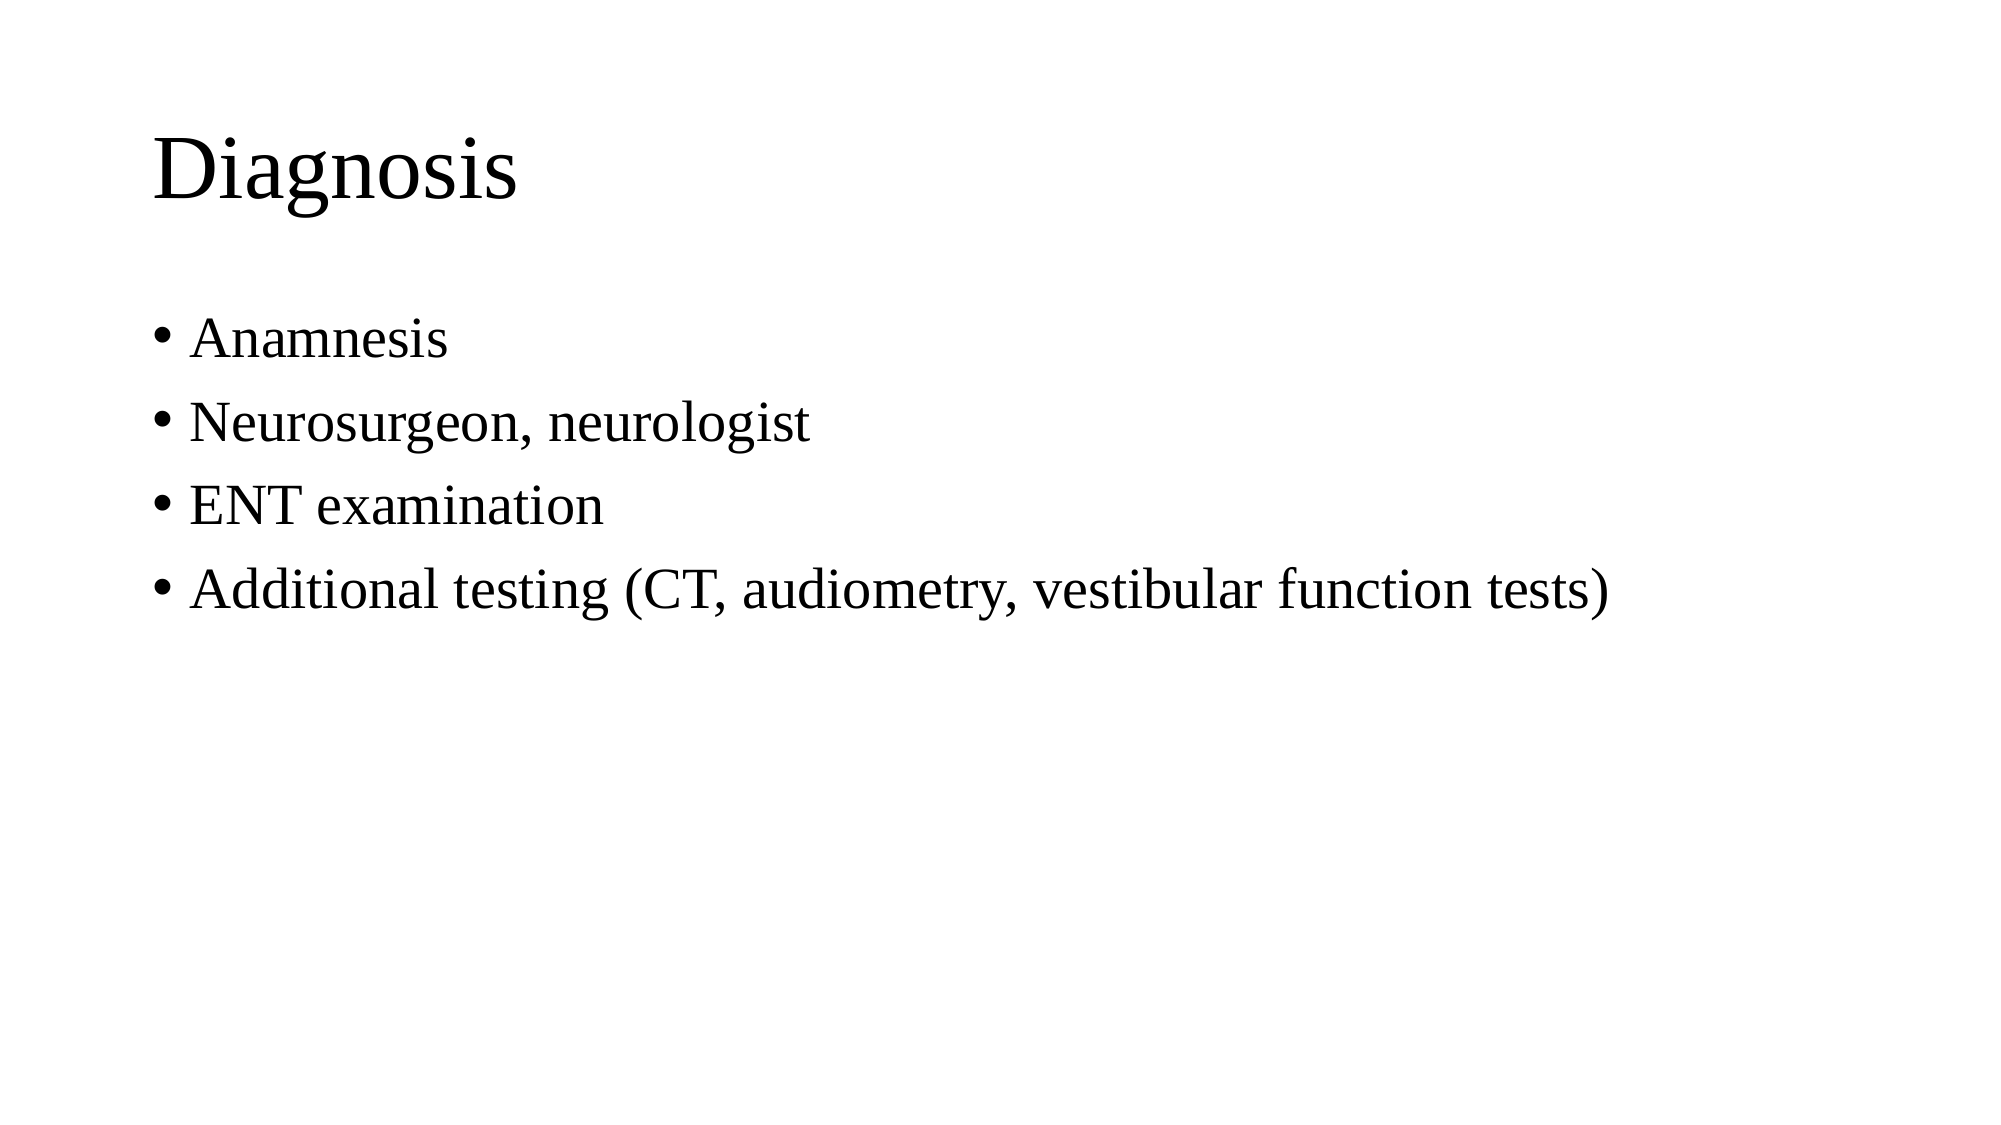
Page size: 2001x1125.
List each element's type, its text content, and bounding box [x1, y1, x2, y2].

title Diagnosis [137, 59, 1863, 278]
list Anamnesis Neurosurgeon, neurologist ENT examination Additional testing (CT, audiometry, vestibular function tests) [137, 299, 1863, 1014]
